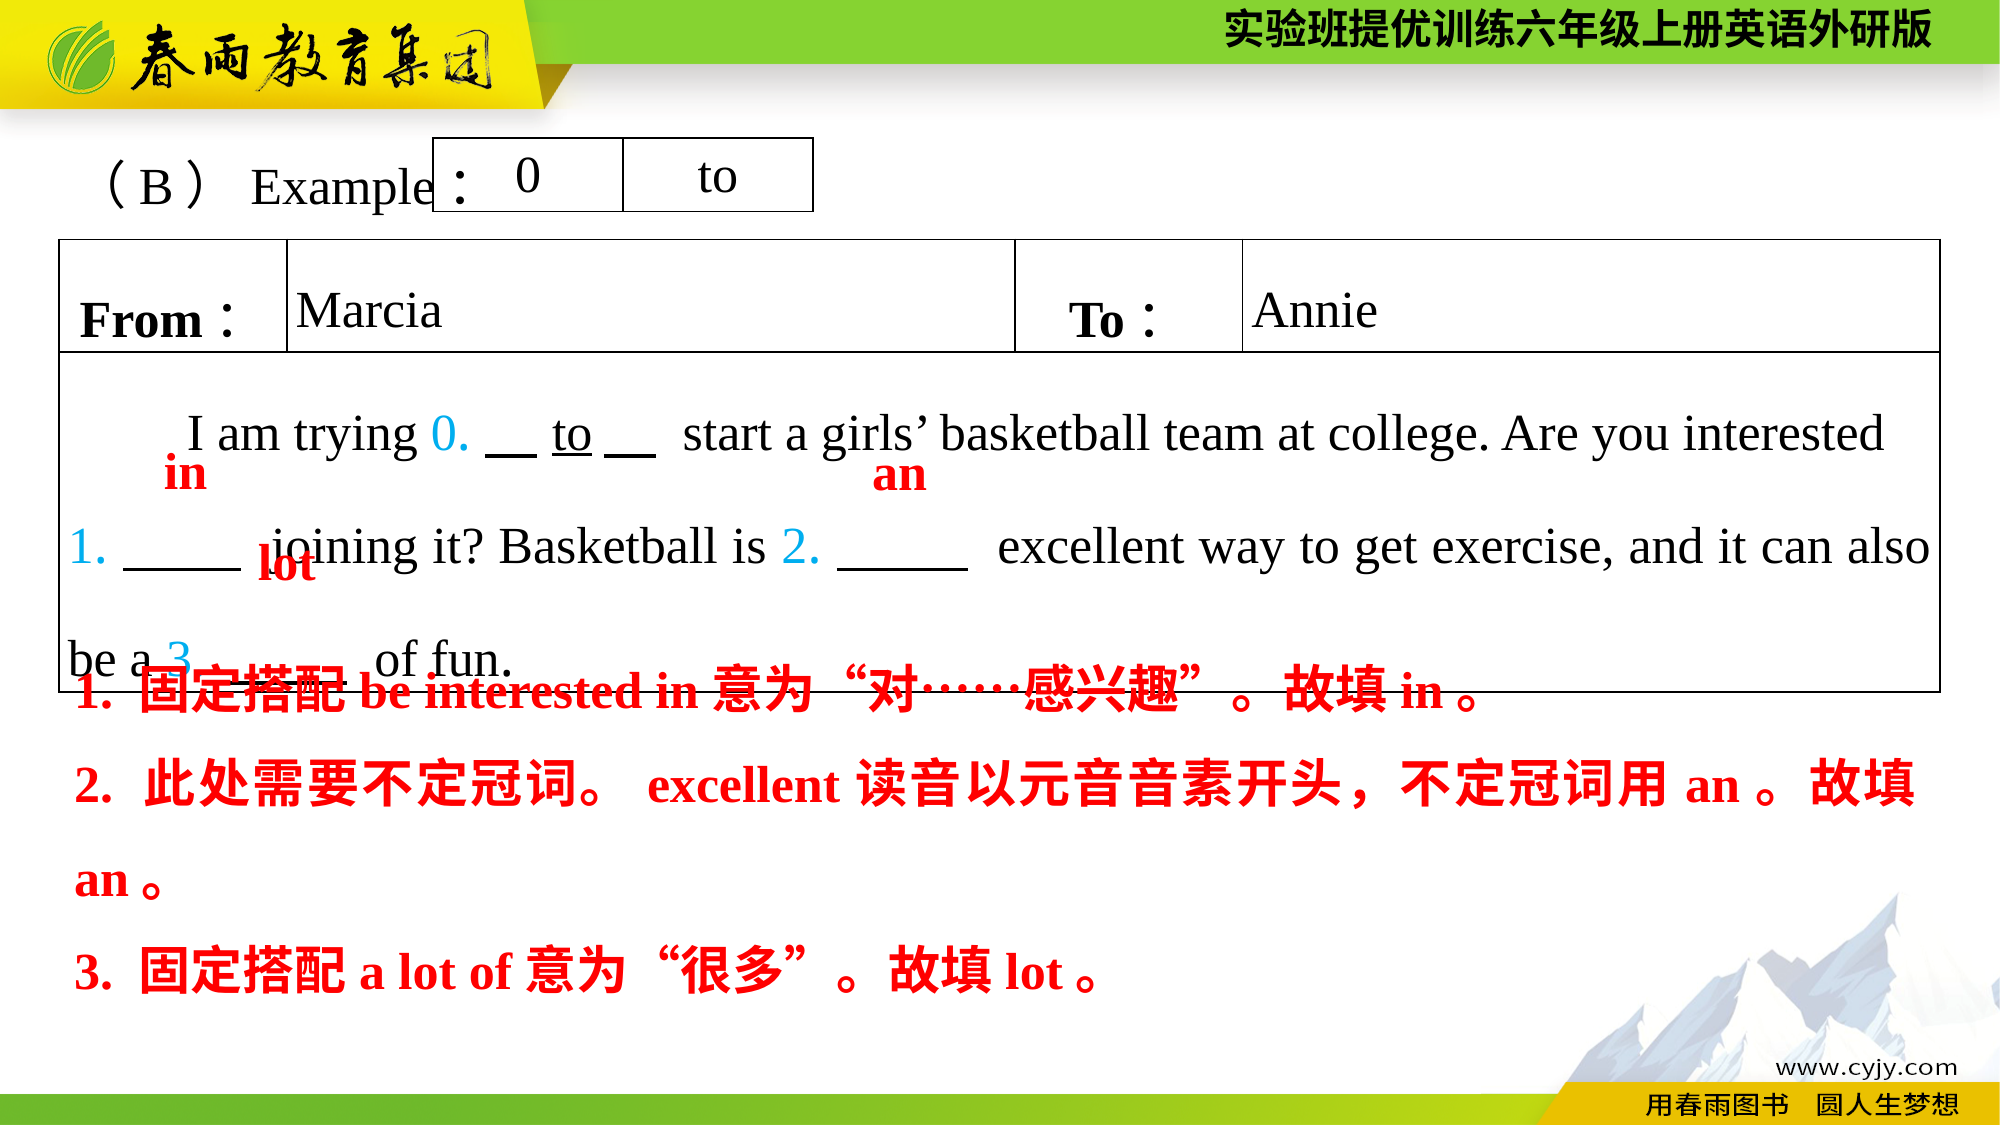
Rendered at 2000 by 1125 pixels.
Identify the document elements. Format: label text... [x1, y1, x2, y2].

list （B）Example： [59, 113, 1944, 212]
text_box an [857, 431, 956, 509]
table_header From： [60, 240, 286, 351]
text_box in [149, 429, 248, 507]
picture [0, 0, 2000, 1125]
text_box 1. 固定搭配be interested in意为“对……感兴趣”。故填in。 2. 此处需要不定冠词。excellent读音以元音音素开头，不定冠词用an。故填an。 3. 固定搭配a lot of意为“很多”。故填lot。 [59, 617, 1944, 1008]
text_box lot [243, 521, 359, 599]
table_header To： [1016, 240, 1242, 351]
table_cell I am trying 0. to start a girls’ basketball team at college. Are you interested 1. joining it? Basketball is 2. excellent way to get exercise, and it can also be a 3. of fun. [60, 353, 1939, 617]
table_header to [624, 139, 812, 211]
table_header Marcia [288, 240, 1014, 351]
table_header Annie [1243, 240, 1939, 351]
table_header 0 [434, 139, 622, 211]
